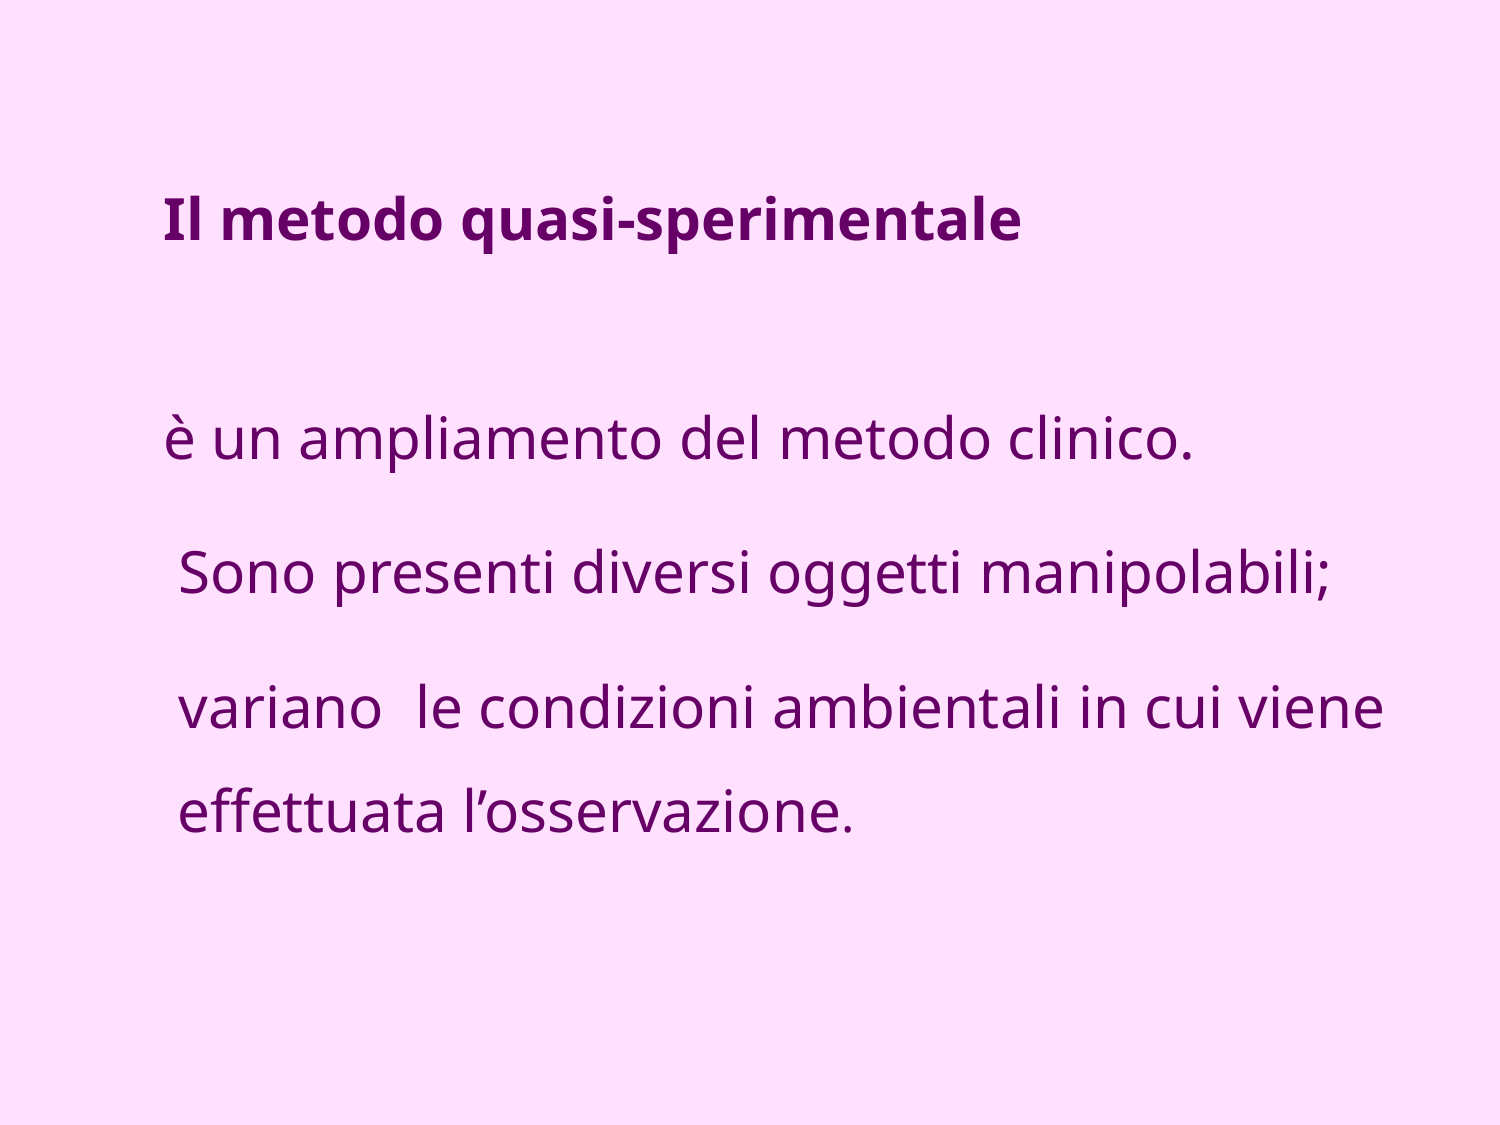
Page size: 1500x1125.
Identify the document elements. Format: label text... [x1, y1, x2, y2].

text_box Il metodo quasi-sperimentale è un ampliamento del metodo clinico. Sono presenti diversi oggetti manipolabili; variano le condizioni ambientali in cui viene effettuata l’osservazione. [87, 174, 1400, 937]
